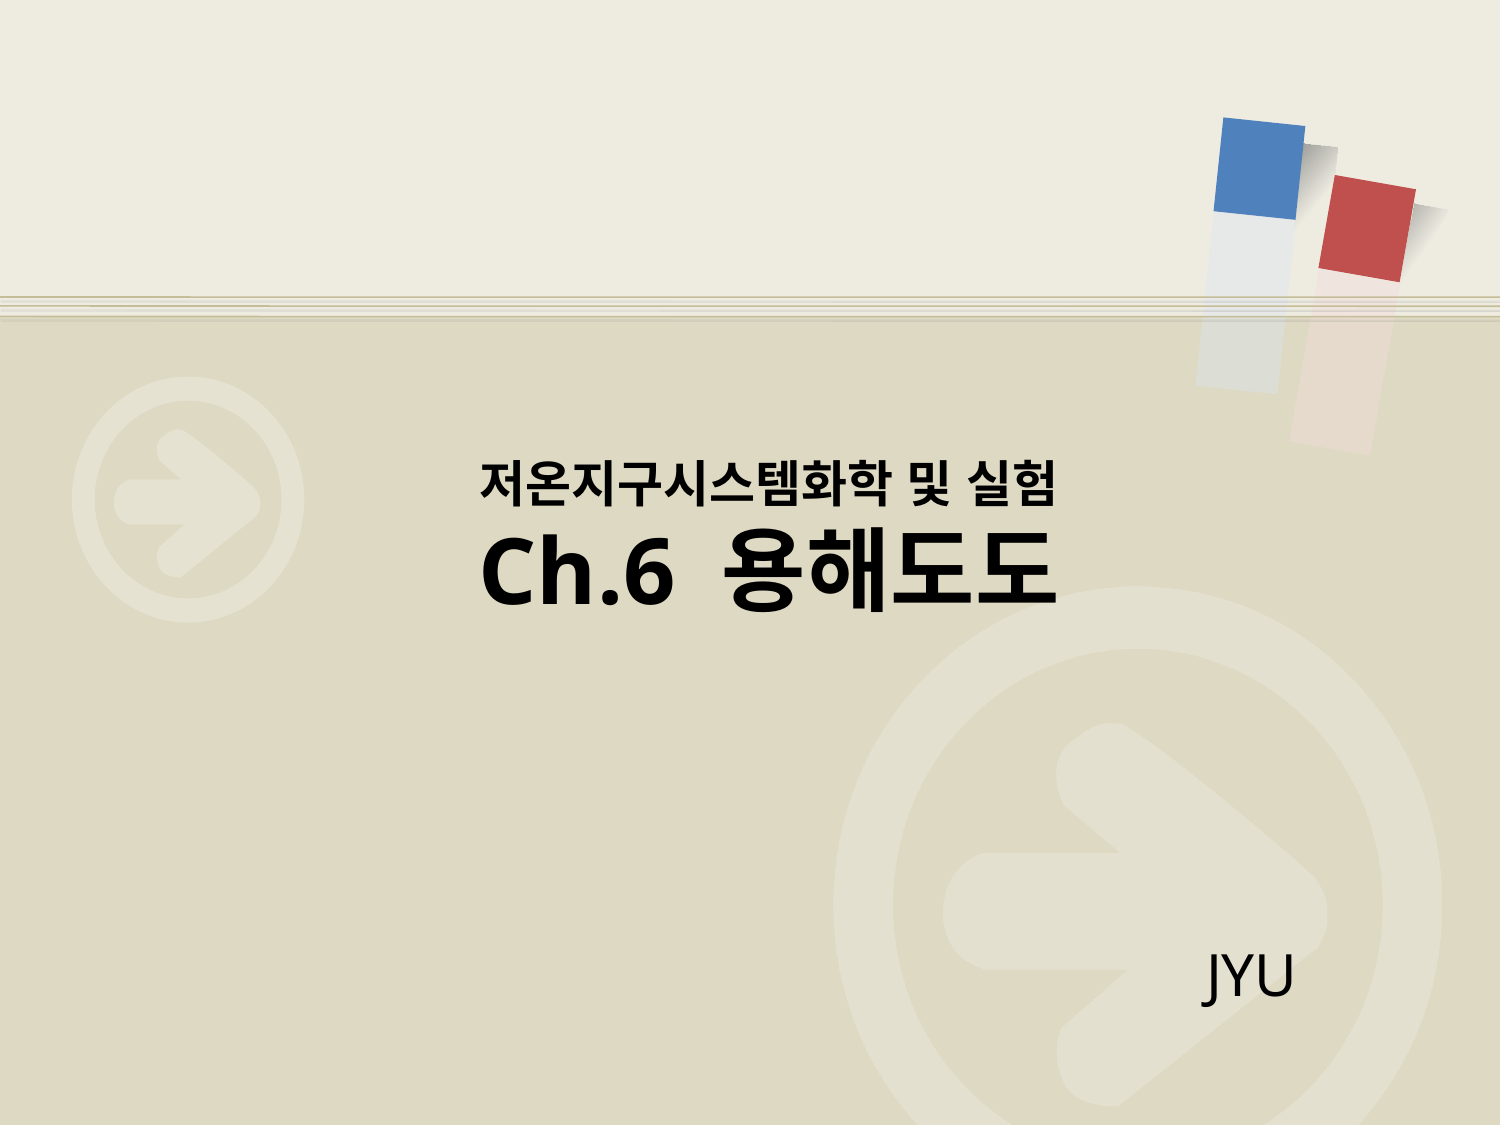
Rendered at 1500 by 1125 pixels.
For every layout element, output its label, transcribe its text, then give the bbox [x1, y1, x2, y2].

subtitle JYU [187, 881, 1313, 1064]
title 저온지구시스템화학 및 실험 Ch.6 용해도도 [206, 456, 1332, 619]
